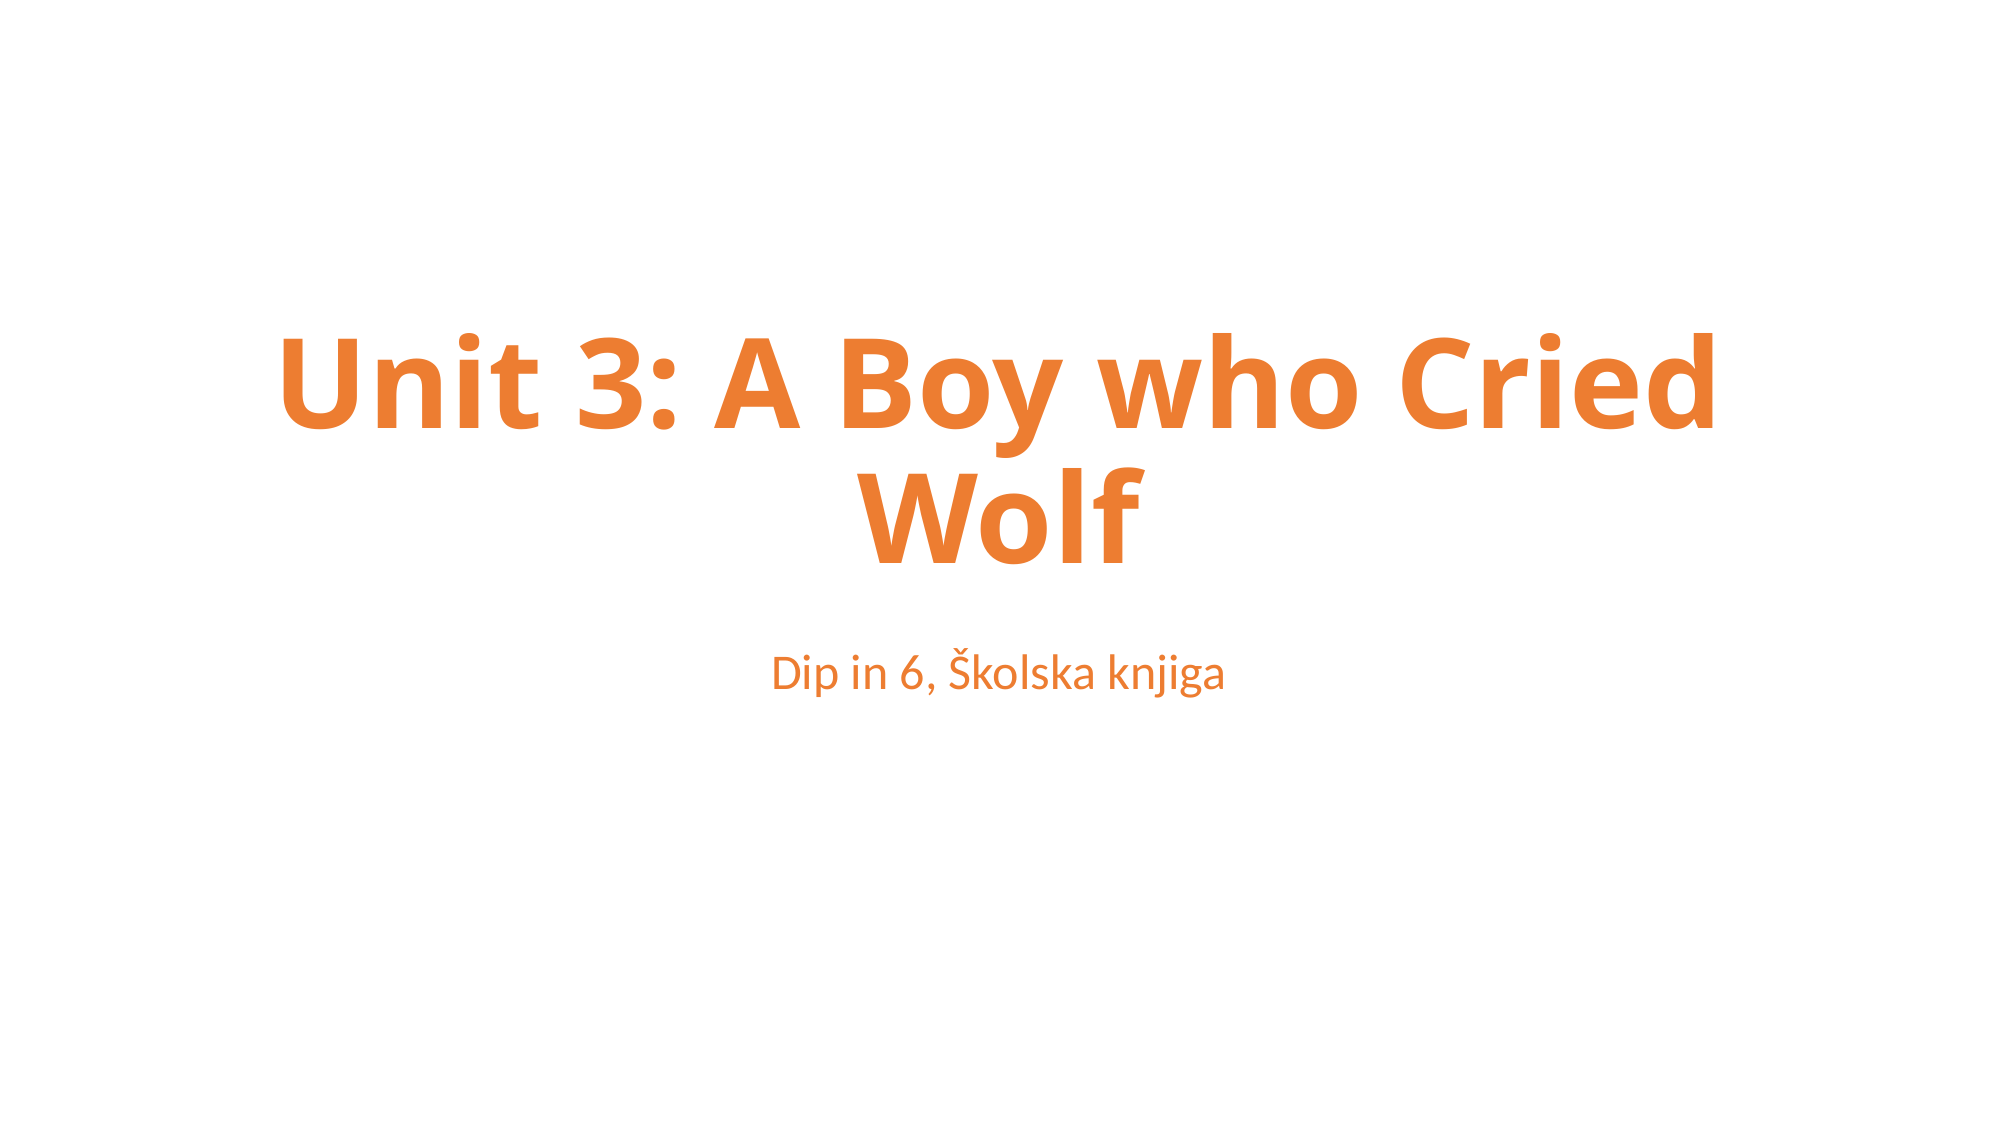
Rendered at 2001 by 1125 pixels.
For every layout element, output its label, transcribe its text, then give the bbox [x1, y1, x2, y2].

title Unit 3: A Boy who Cried Wolf [136, 280, 1862, 638]
list Dip in 6, Školska knjiga [136, 638, 1862, 885]
